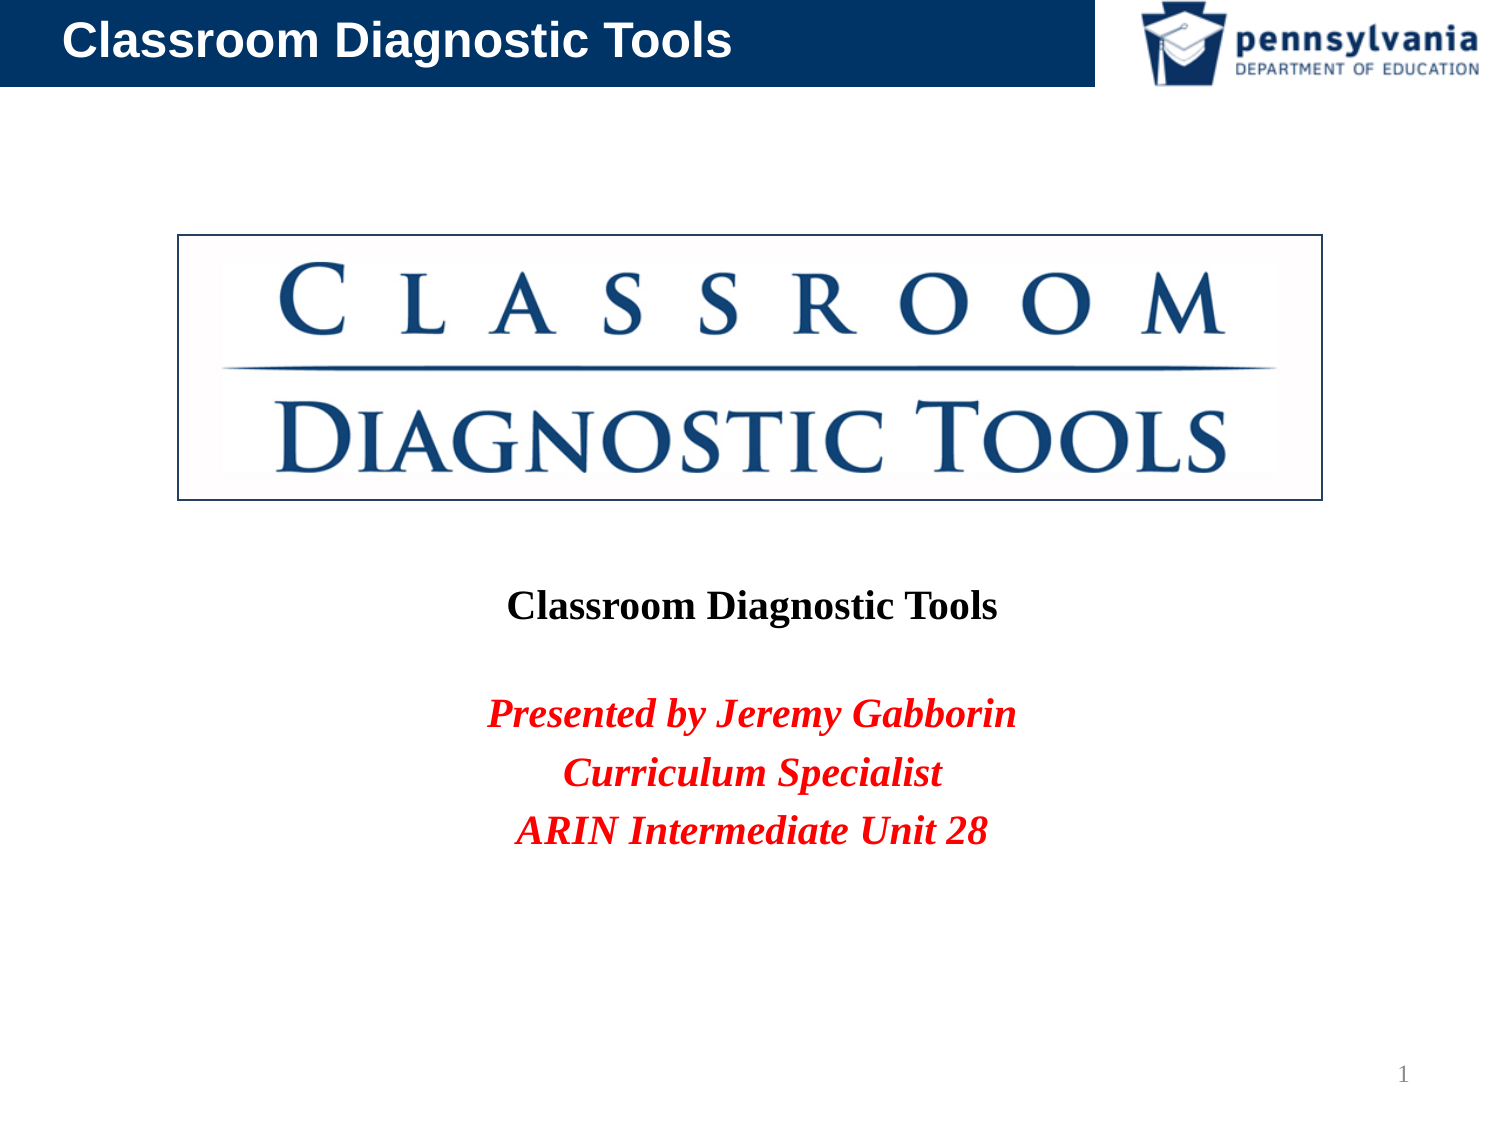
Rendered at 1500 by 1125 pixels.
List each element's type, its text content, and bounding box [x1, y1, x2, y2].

picture [1134, 0, 1485, 90]
slide_number 1 [1074, 1042, 1425, 1103]
text_box Classroom Diagnostic Tools Presented by Jeremy Gabborin Curriculum Specialist ARIN Intermediate Unit 28 [151, 237, 1354, 537]
picture [178, 235, 1322, 500]
